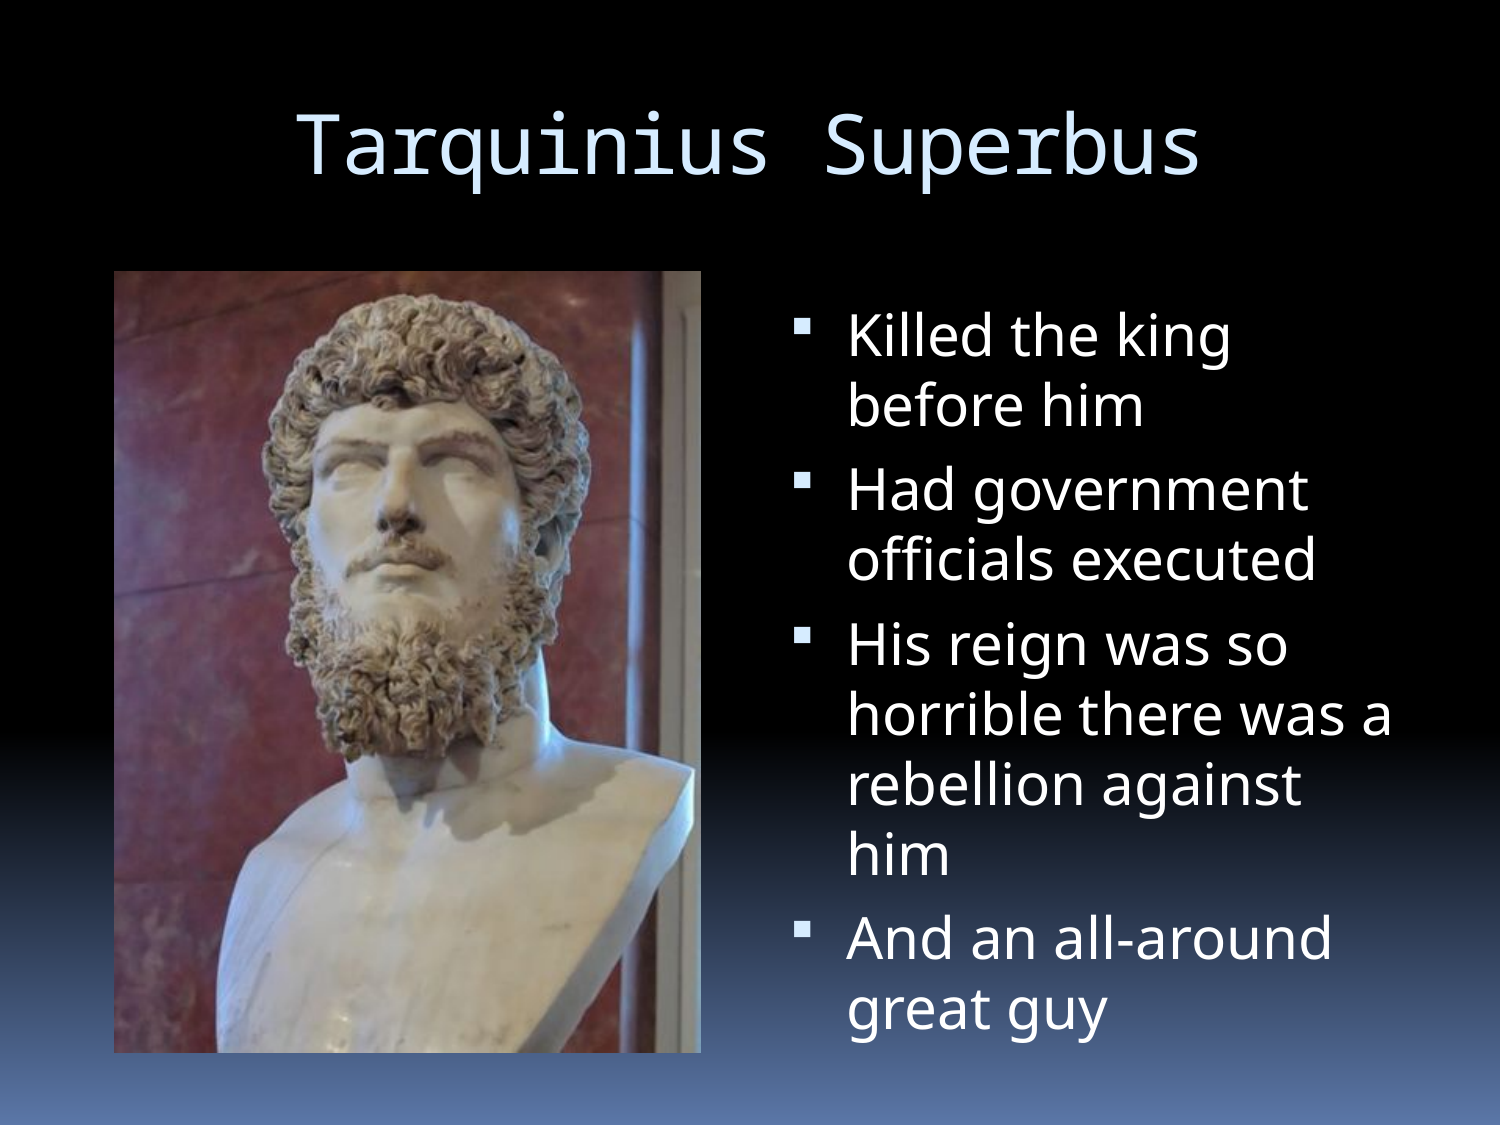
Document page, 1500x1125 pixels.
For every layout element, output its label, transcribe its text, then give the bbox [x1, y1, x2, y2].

list Killed the king before him Had government officials executed His reign was so horrible there was a rebellion against him And an all-around great guy [763, 290, 1427, 1033]
picture [113, 270, 701, 1053]
title Tarquinius Superbus [75, 83, 1425, 234]
